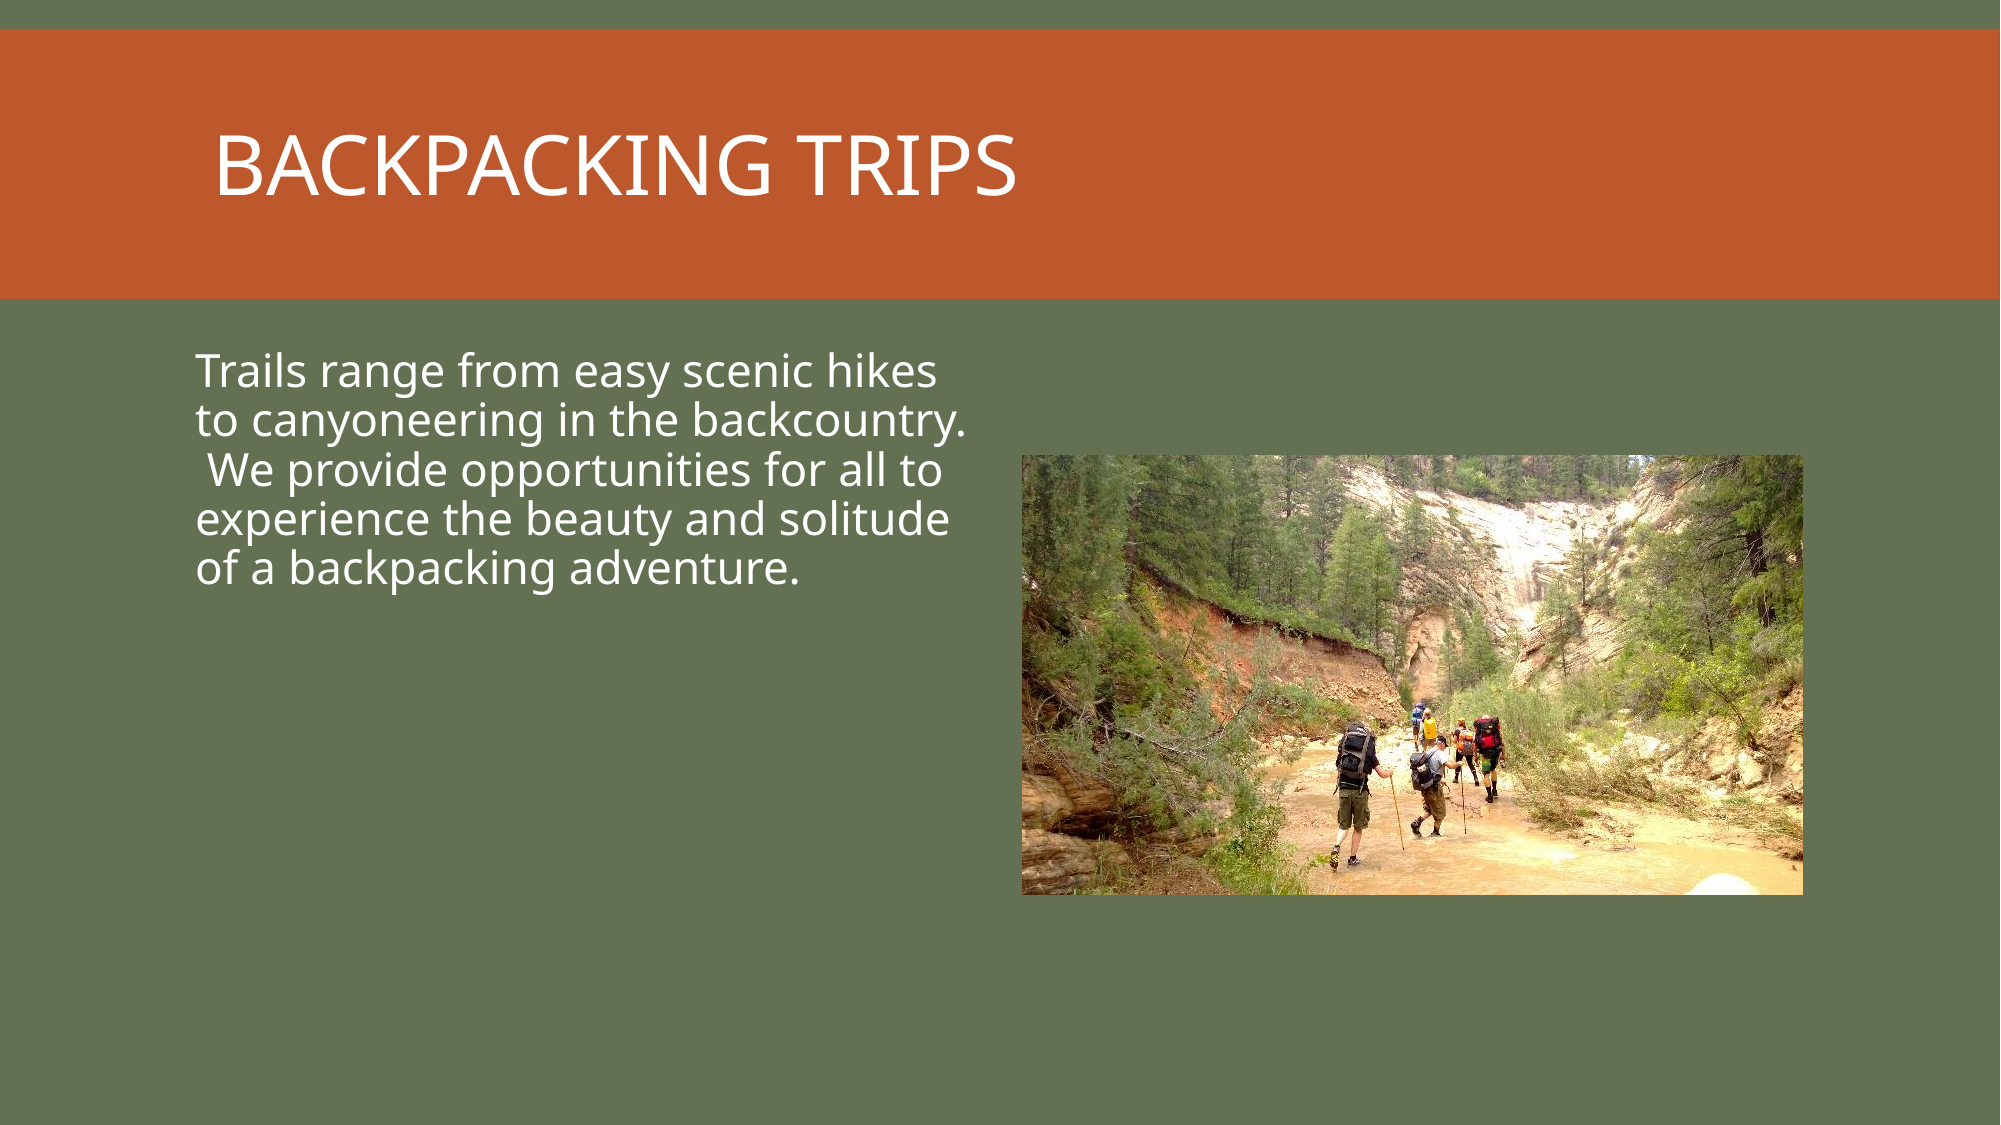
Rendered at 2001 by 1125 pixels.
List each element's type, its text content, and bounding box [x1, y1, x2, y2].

list Trails range from easy scenic hikes to canyoneering in the backcountry. We provide opportunities for all to experience the beauty and solitude of a backpacking adventure. [180, 340, 990, 963]
title Backpacking Trips [197, 46, 1803, 295]
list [1021, 455, 1803, 895]
